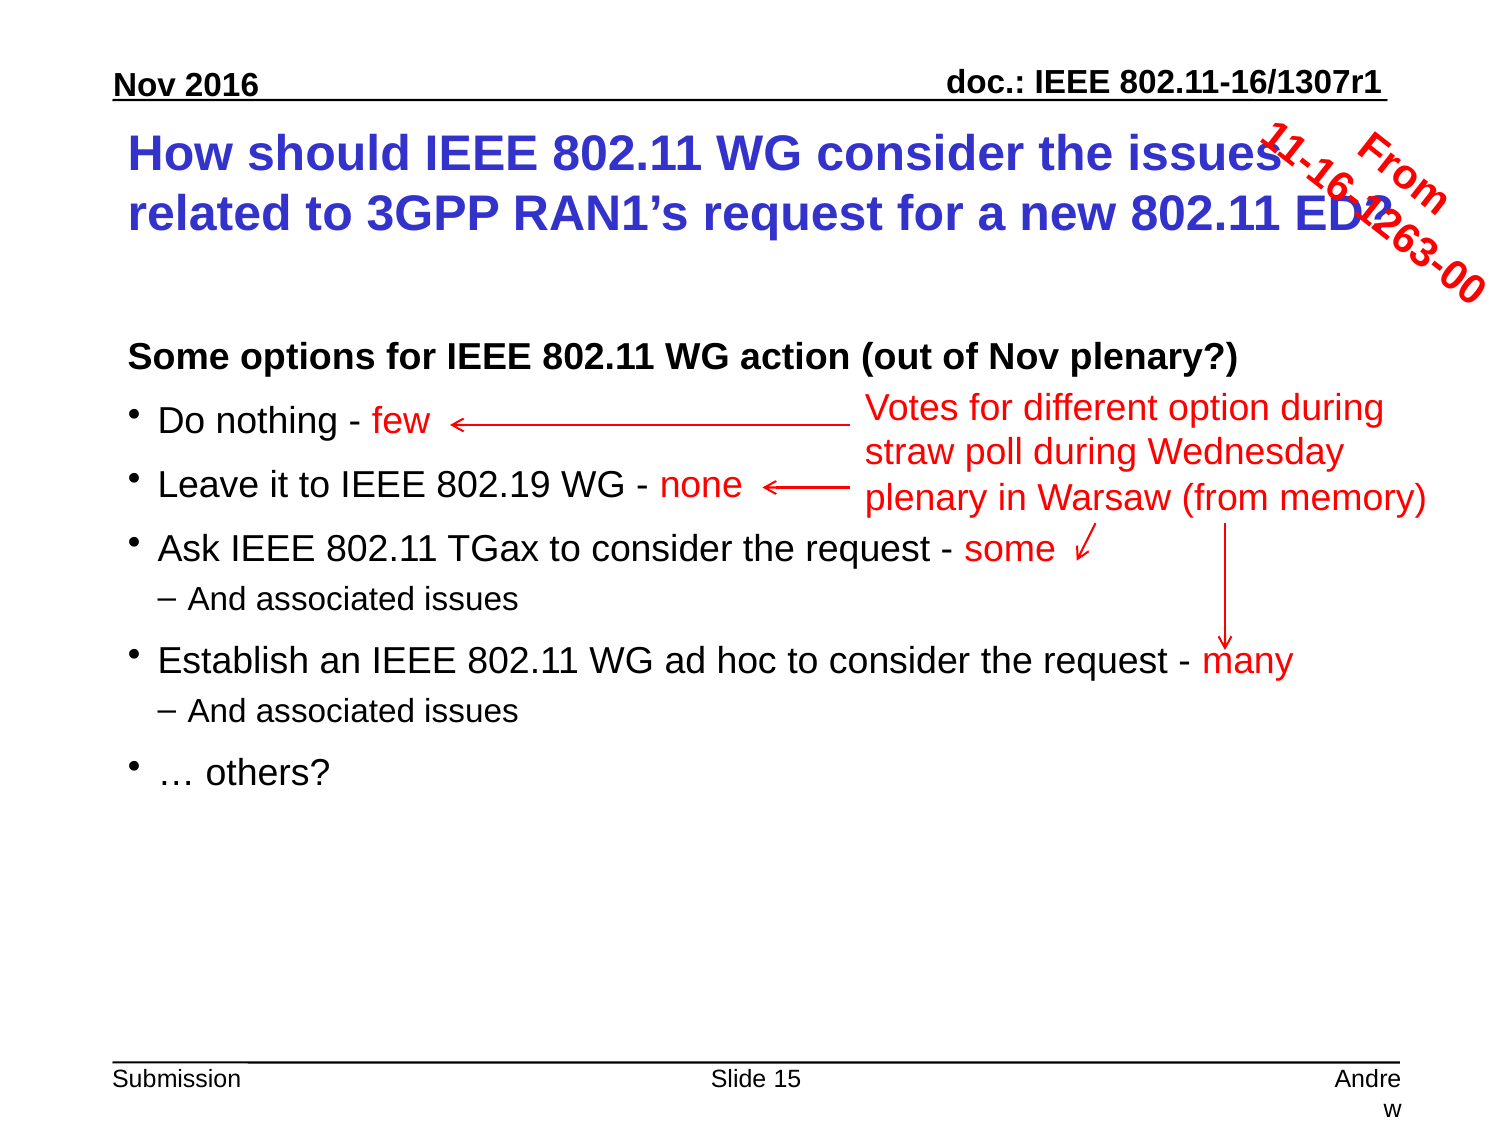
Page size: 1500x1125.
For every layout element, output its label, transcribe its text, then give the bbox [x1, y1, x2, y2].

slide_number Slide 15 [709, 1061, 803, 1093]
footer Andrew Myles, Cisco [1320, 1061, 1402, 1093]
text_box From 11-16-1263-00 [1265, 49, 1500, 284]
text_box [1076, 522, 1096, 561]
text_box Votes for different option during straw poll during Wednesday plenary in Warsaw (from memory) [849, 375, 1475, 475]
list Some options for IEEE 802.11 WG action (out of Nov plenary?) Do nothing - few Leave it to IEEE 802.19 WG - none Ask IEEE 802.11 TGax to consider the request - some And associated issues Establish an IEEE 802.11 WG ad hoc to consider the request - many And associated issues … others? [112, 324, 1388, 1000]
title How should IEEE 802.11 WG consider the issues related to 3GPP RAN1’s request for a new 802.11 ED? [112, 112, 1450, 288]
